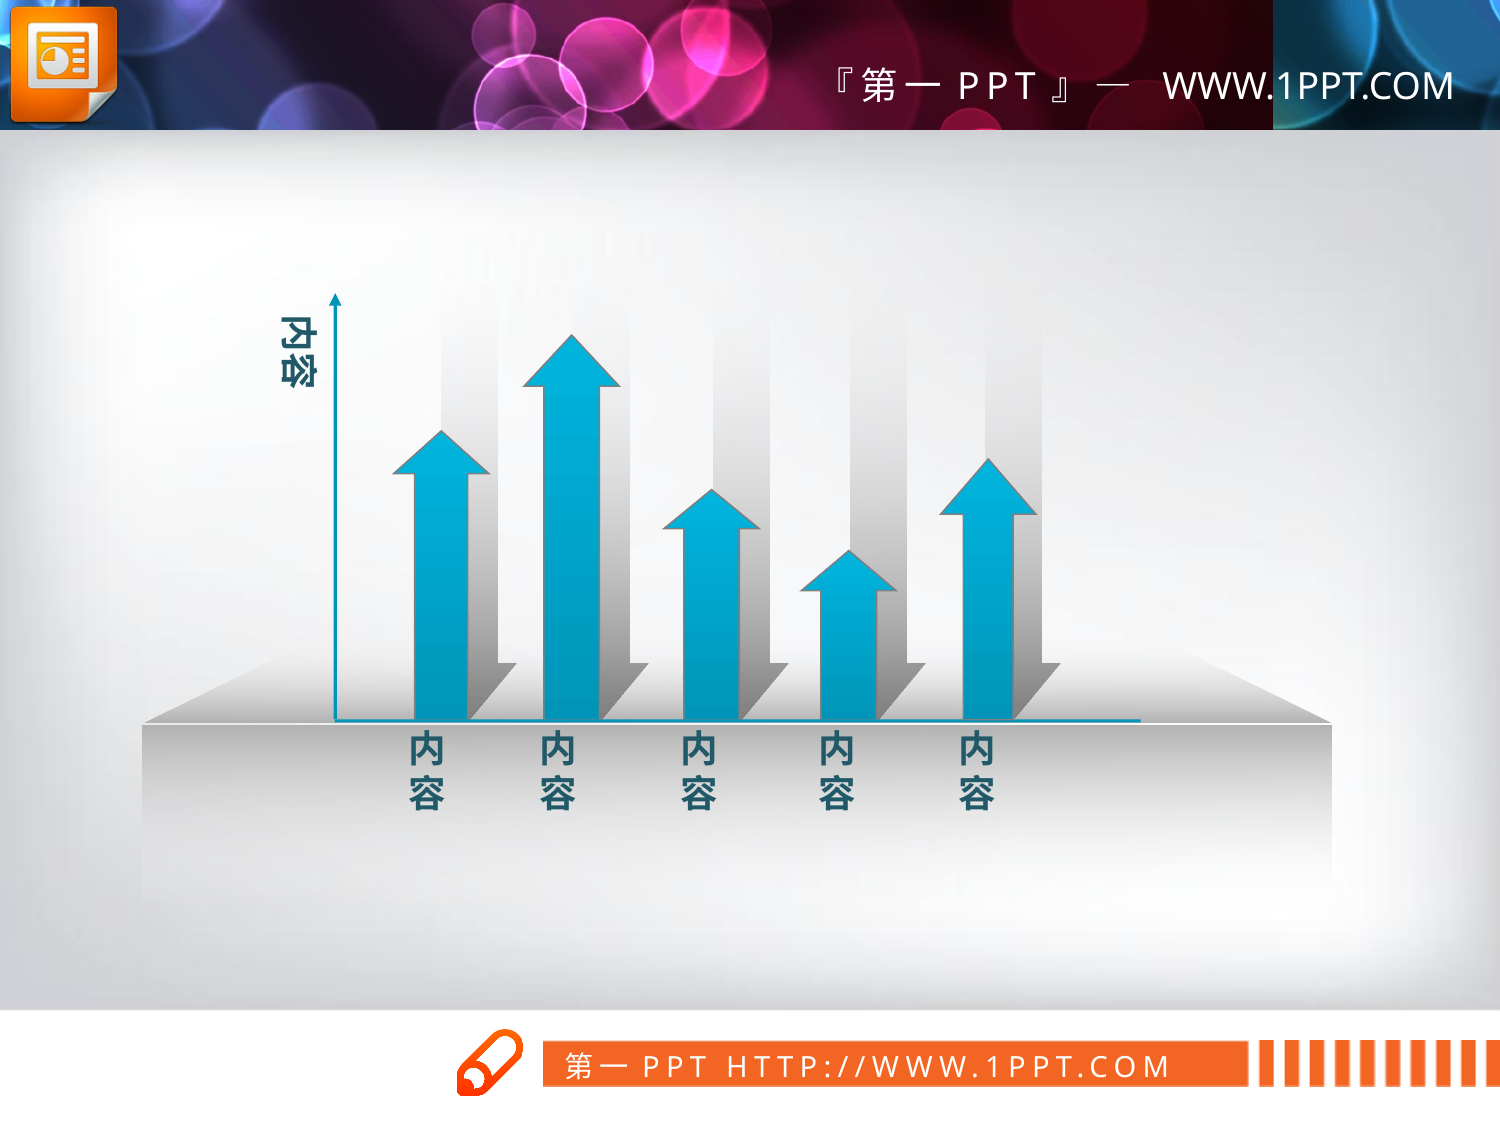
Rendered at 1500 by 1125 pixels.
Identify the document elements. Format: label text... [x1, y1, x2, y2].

text_box [472, 629, 543, 720]
text_box [142, 629, 414, 723]
text_box [1016, 629, 1332, 723]
text_box [712, 285, 789, 718]
text_box [393, 430, 489, 718]
text_box [441, 285, 517, 718]
text_box 内容 [527, 718, 614, 821]
text_box 内容 [946, 718, 1033, 821]
text_box [524, 335, 620, 718]
picture [543, 1040, 1500, 1087]
text_box 内容 [397, 718, 484, 821]
text_box [743, 629, 820, 720]
text_box 内容 [806, 718, 893, 821]
picture [0, 0, 1500, 1012]
text_box [329, 293, 342, 719]
text_box 内容 [668, 718, 755, 821]
text_box [849, 285, 926, 718]
text_box [664, 489, 760, 718]
text_box [985, 285, 1061, 718]
text_box [603, 629, 683, 720]
text_box [572, 285, 649, 718]
text_box [142, 725, 1332, 910]
text_box 内容 [265, 308, 335, 409]
text_box [880, 629, 963, 720]
text_box [940, 459, 1036, 718]
text_box [801, 550, 897, 718]
